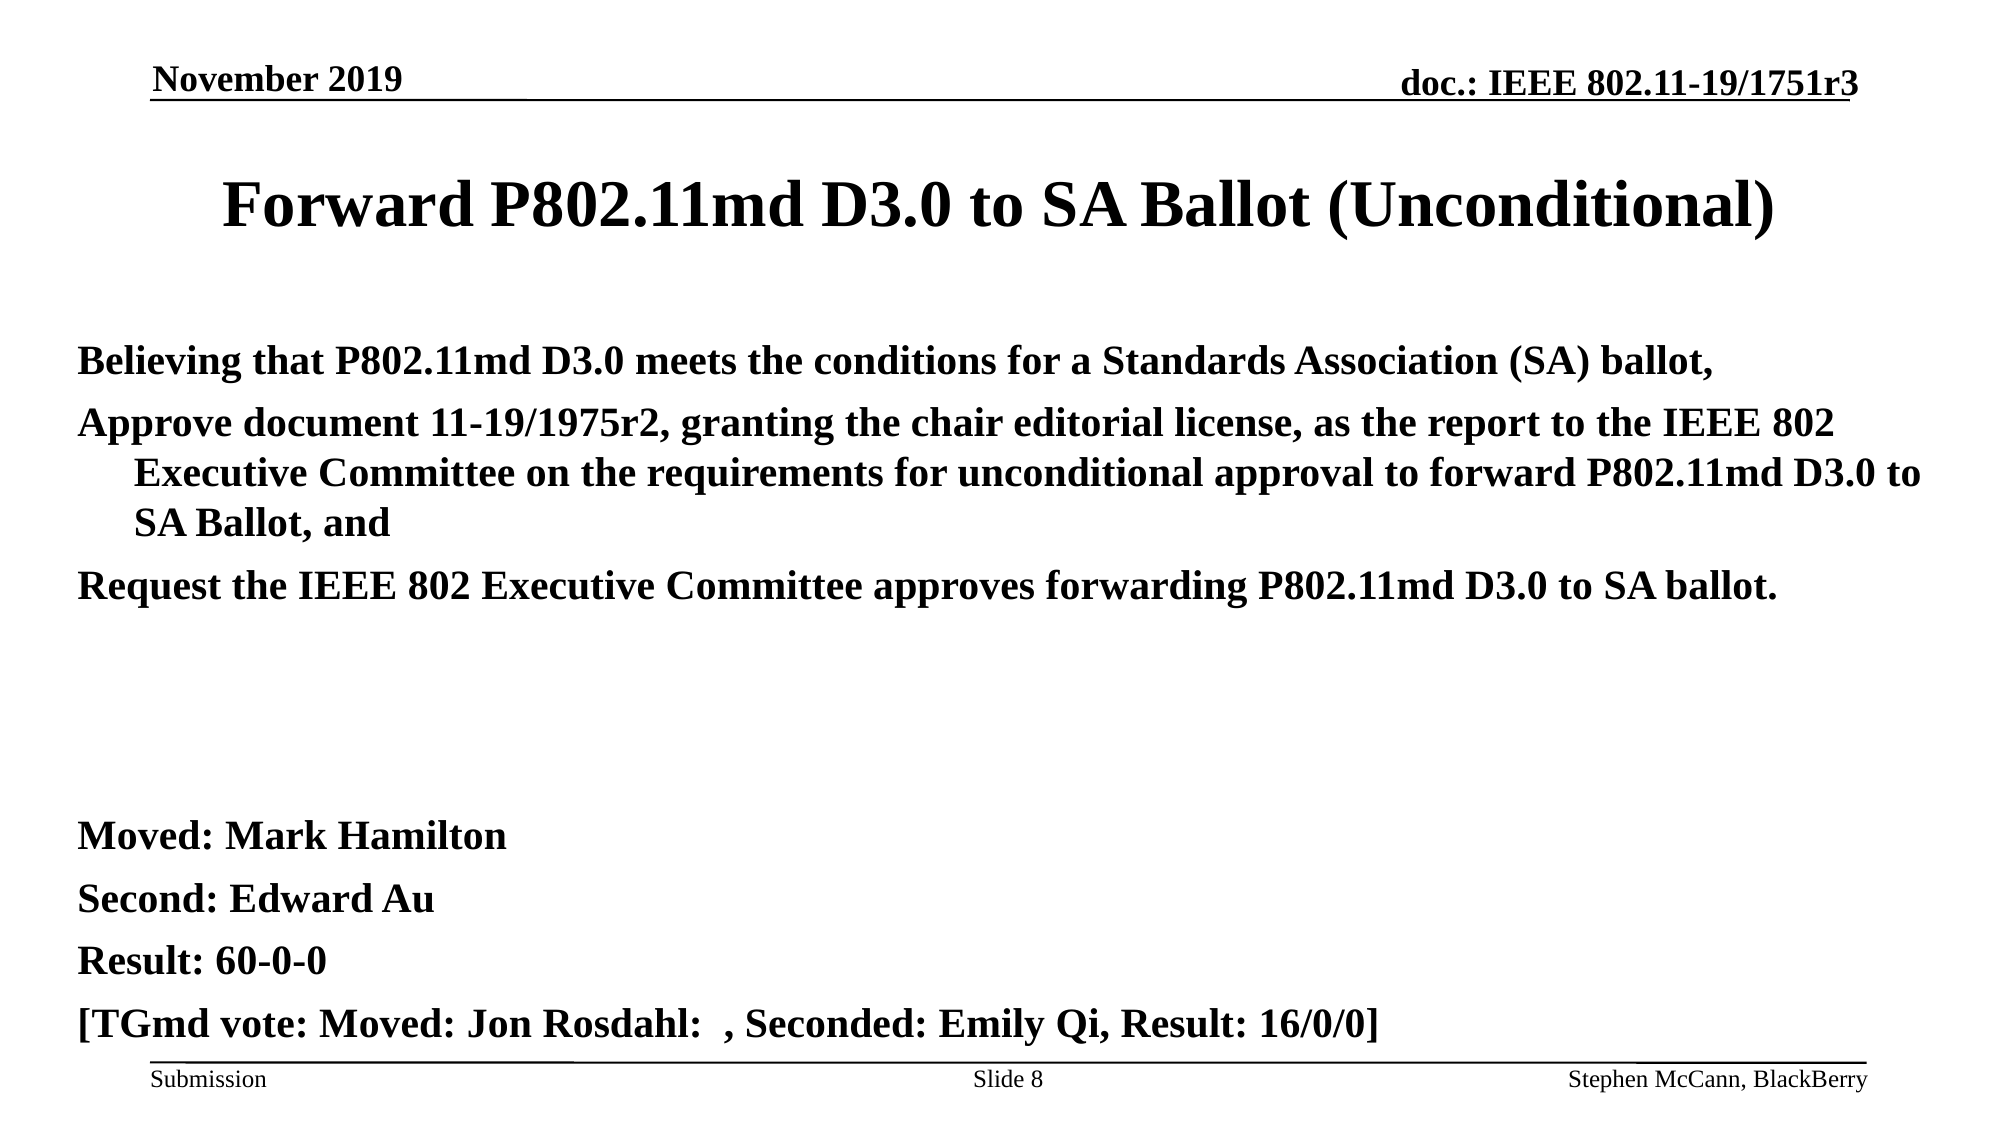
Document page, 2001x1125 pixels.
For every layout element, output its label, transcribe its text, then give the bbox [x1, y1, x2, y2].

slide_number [152, 54, 563, 100]
footer Stephen McCann, BlackBerry [1171, 1061, 1869, 1093]
slide_number Slide 8 [950, 1061, 1067, 1123]
list Believing that P802.11md D3.0 meets the conditions for a Standards Association (SA) ballot, Approve document 11-19/1975r2, granting the chair editorial license, as the report to the IEEE 802 Executive Committee on the requirements for unconditional approval to forward P802.11md D3.0 to SA Ballot, and Request the IEEE 802 Executive Committee approves forwarding P802.11md D3.0 to SA ballot. Moved: Mark Hamilton Second: Edward Au Result: 60-0-0 [TGmd vote: Moved: Jon Rosdahl: , Seconded: Emily Qi, Result: 16/0/0] [62, 324, 1976, 1063]
title Forward P802.11md D3.0 to SA Ballot (Unconditional) [149, 112, 1850, 288]
